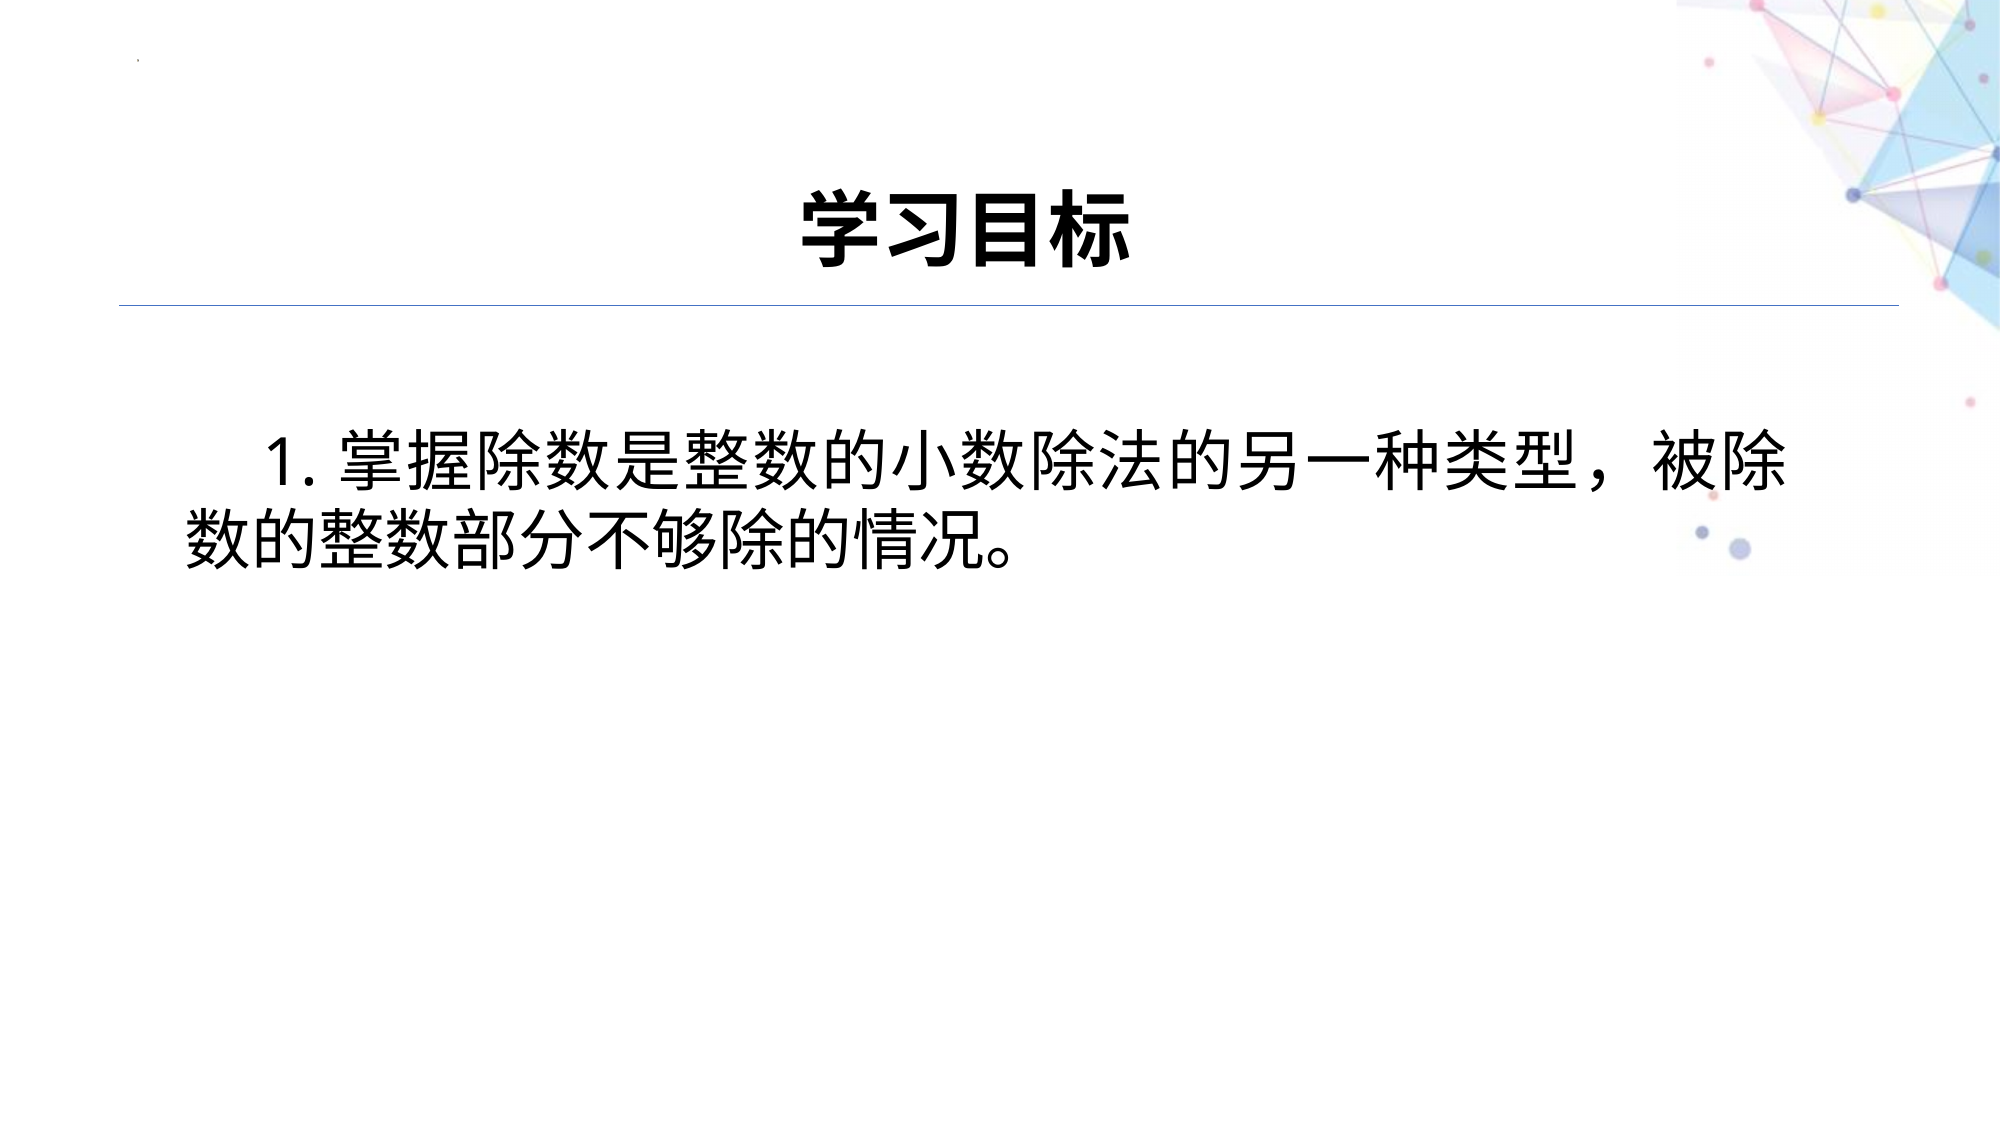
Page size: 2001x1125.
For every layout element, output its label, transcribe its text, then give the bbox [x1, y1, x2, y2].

picture [1677, 0, 1999, 575]
text_box 学习目标 [783, 169, 1217, 285]
text_box 1.掌握除数是整数的小数除法的另一种类型，被除数的整数部分不够除的情况。 [169, 410, 1803, 586]
